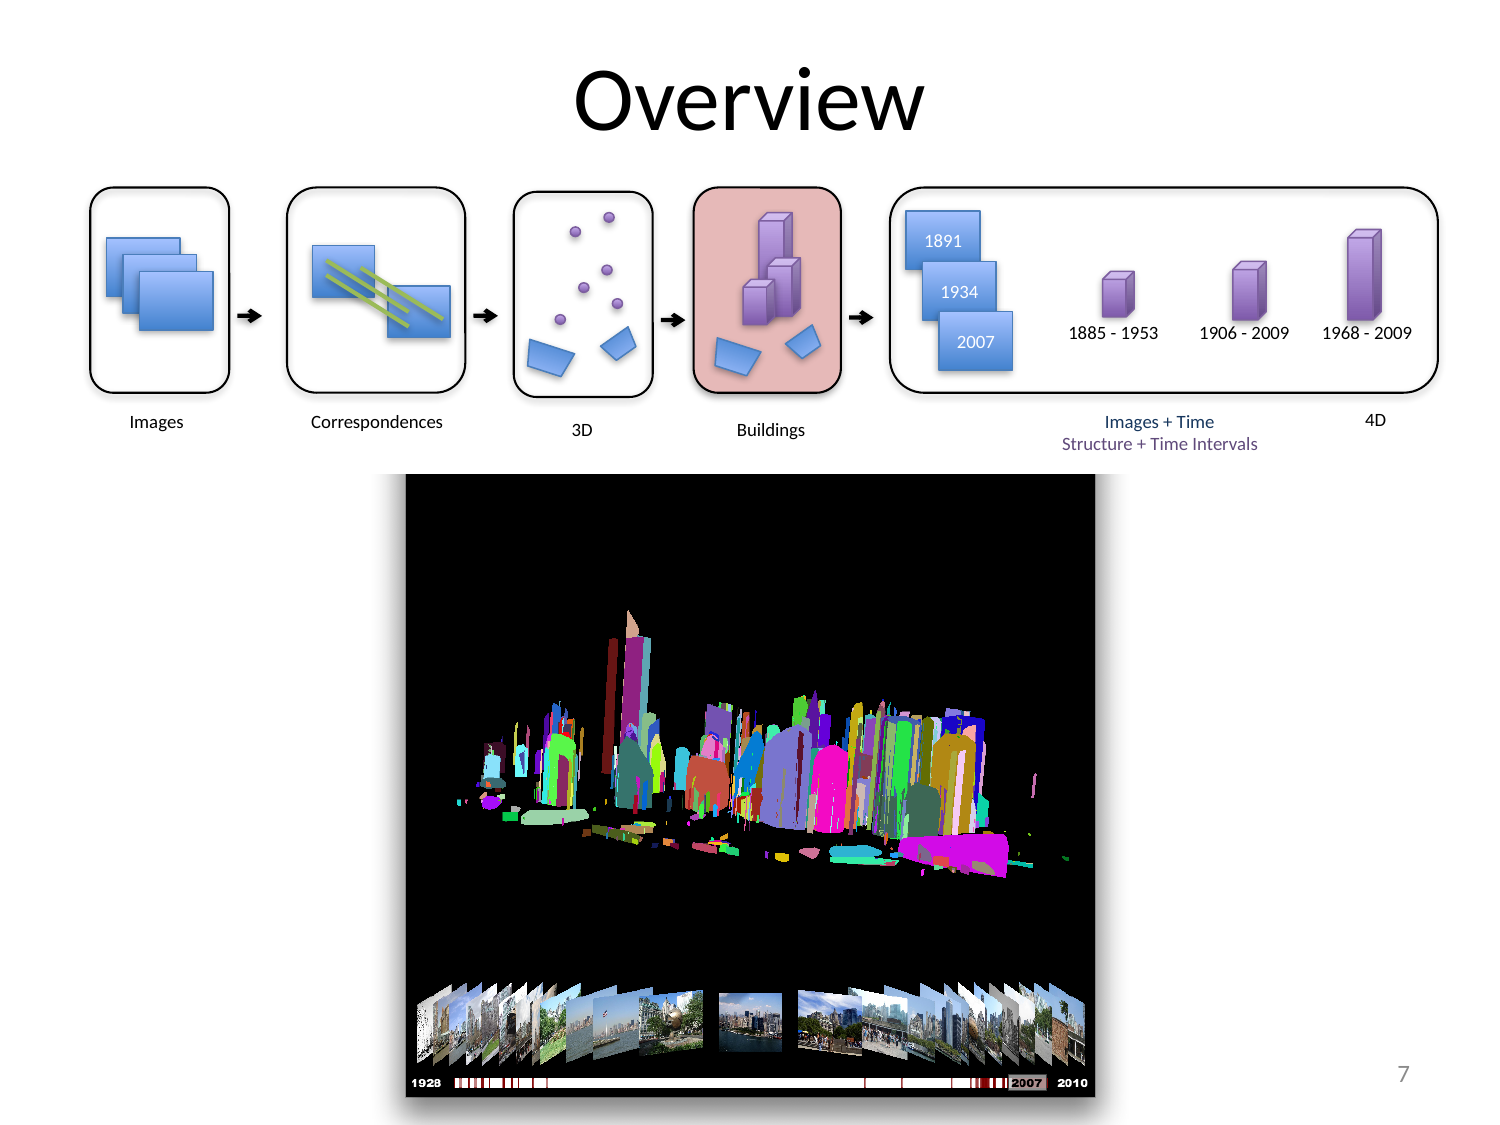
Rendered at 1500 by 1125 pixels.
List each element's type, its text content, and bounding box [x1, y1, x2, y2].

text_box Images + Time Structure + Time Intervals [1012, 401, 1307, 462]
text_box 1956 [762, 214, 788, 220]
text_box [139, 271, 214, 331]
text_box Correspondences [296, 402, 475, 440]
text_box 1891 [905, 210, 981, 270]
text_box Images [114, 402, 205, 440]
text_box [312, 245, 451, 338]
text_box [784, 324, 822, 360]
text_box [747, 281, 770, 286]
text_box [122, 254, 197, 314]
title Overview [75, 0, 1425, 188]
text_box Buildings [722, 410, 850, 448]
text_box [89, 188, 231, 394]
text_box 1906 - 2009 [1184, 313, 1307, 351]
text_box [758, 211, 793, 277]
text_box 2007 [938, 311, 1013, 371]
text_box 4D [1350, 400, 1422, 438]
text_box [286, 188, 467, 394]
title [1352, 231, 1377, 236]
text_box [1232, 260, 1267, 313]
text_box [889, 188, 1439, 394]
text_box [692, 188, 842, 394]
text_box [742, 278, 776, 326]
text_box 1934 [922, 261, 997, 321]
text_box [106, 237, 181, 297]
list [367, 474, 1133, 1125]
text_box 1885 - 1953 [1053, 313, 1184, 351]
text_box [512, 190, 654, 398]
text_box 1975 [771, 259, 796, 265]
text_box 3D [556, 410, 647, 448]
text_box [524, 212, 638, 373]
slide_number 21 [1237, 263, 1262, 268]
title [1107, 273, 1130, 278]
text_box [766, 257, 802, 318]
slide_number 7 [1138, 1042, 1425, 1103]
text_box [714, 337, 762, 377]
text_box [1347, 228, 1382, 313]
text_box 1968 - 2009 [1307, 313, 1438, 351]
text_box [1101, 270, 1135, 313]
